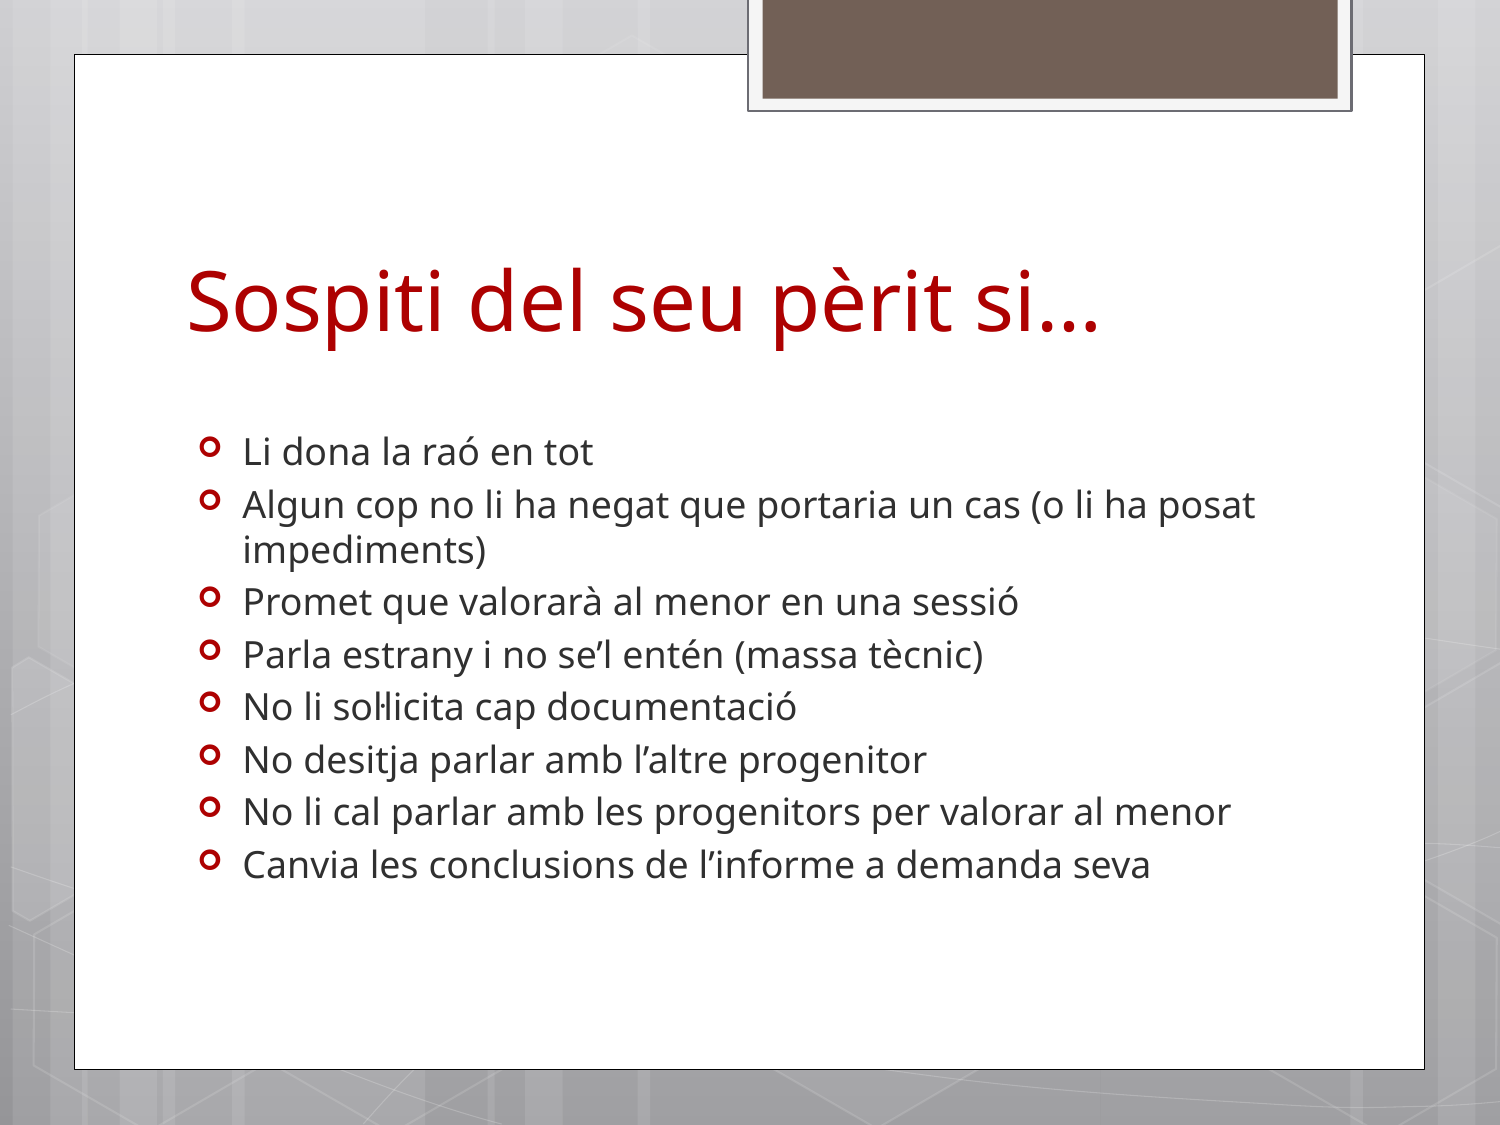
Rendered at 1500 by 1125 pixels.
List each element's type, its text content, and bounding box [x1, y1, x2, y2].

list Li dona la raó en tot Algun cop no li ha negat que portaria un cas (o li ha posat impediments) Promet que valorarà al menor en una sessió Parla estrany i no se’l entén (massa tècnic) No li sol·licita cap documentació No desitja parlar amb l’altre progenitor No li cal parlar amb les progenitors per valorar al menor Canvia les conclusions de l’informe a demanda seva [171, 420, 1377, 1035]
title Sospiti del seu pèrit si… [171, 168, 1324, 357]
